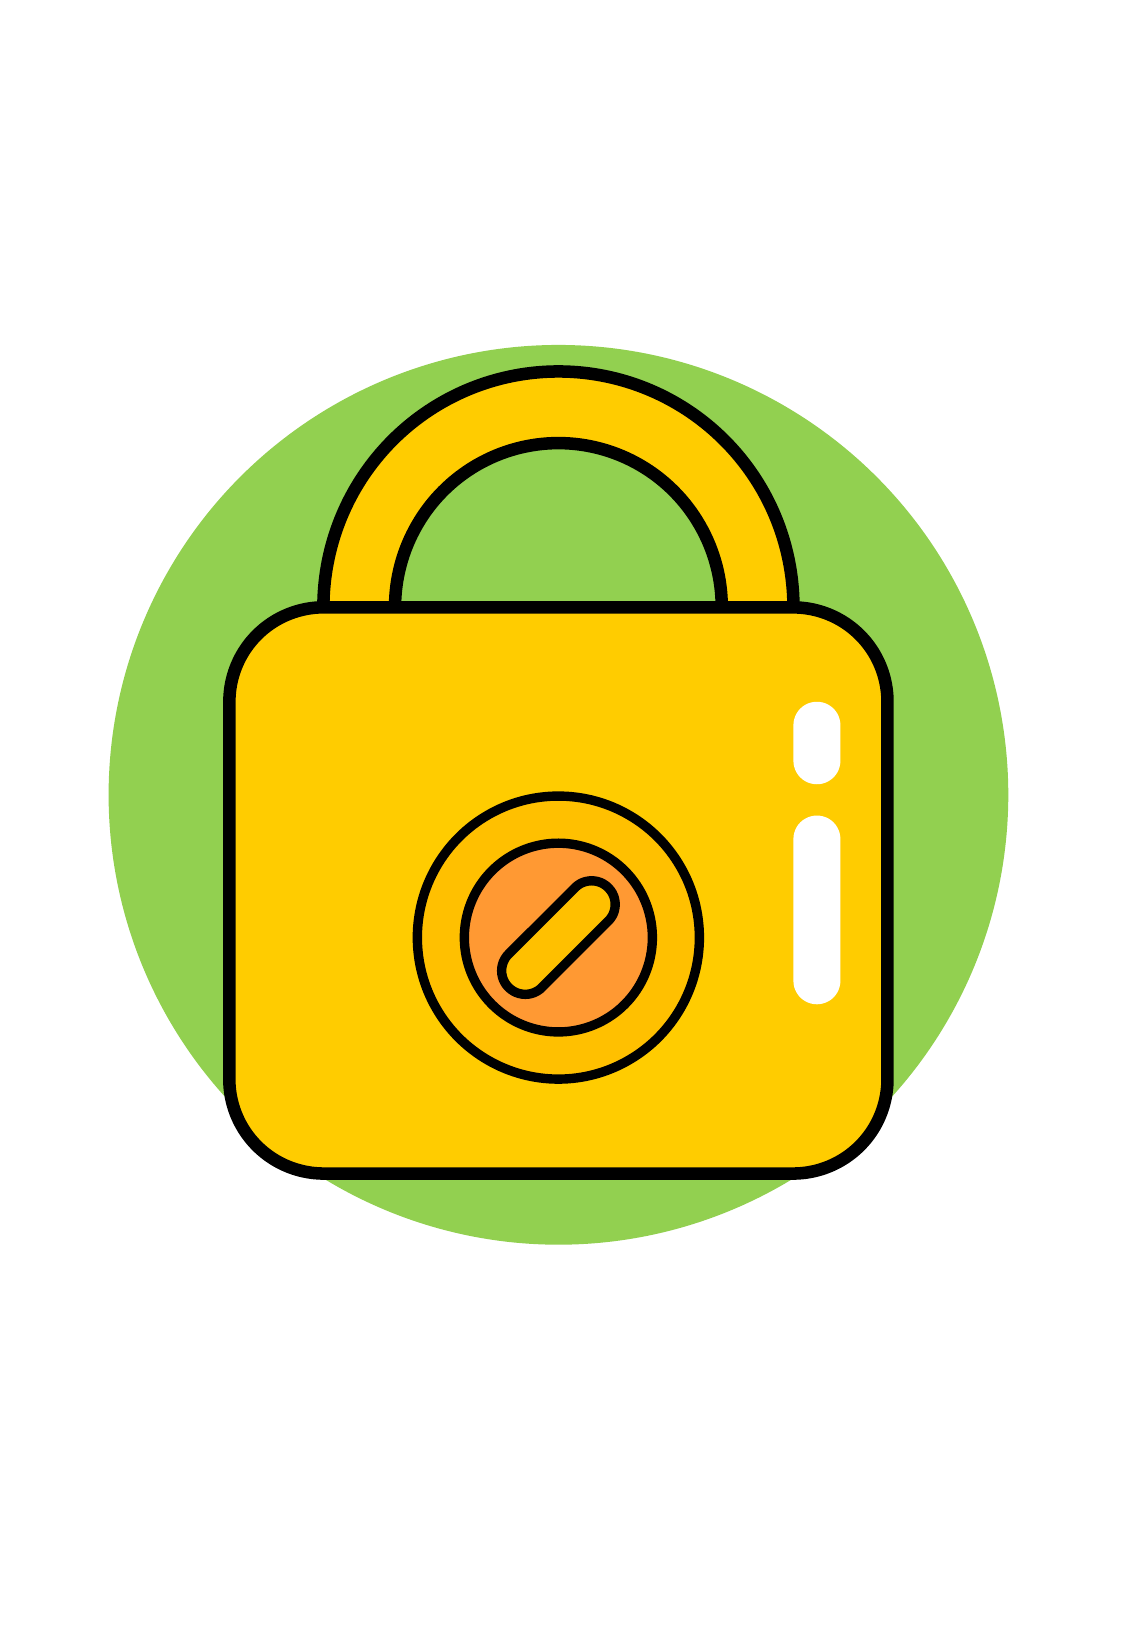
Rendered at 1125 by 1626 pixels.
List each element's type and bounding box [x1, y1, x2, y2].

text_box [108, 344, 1009, 1245]
